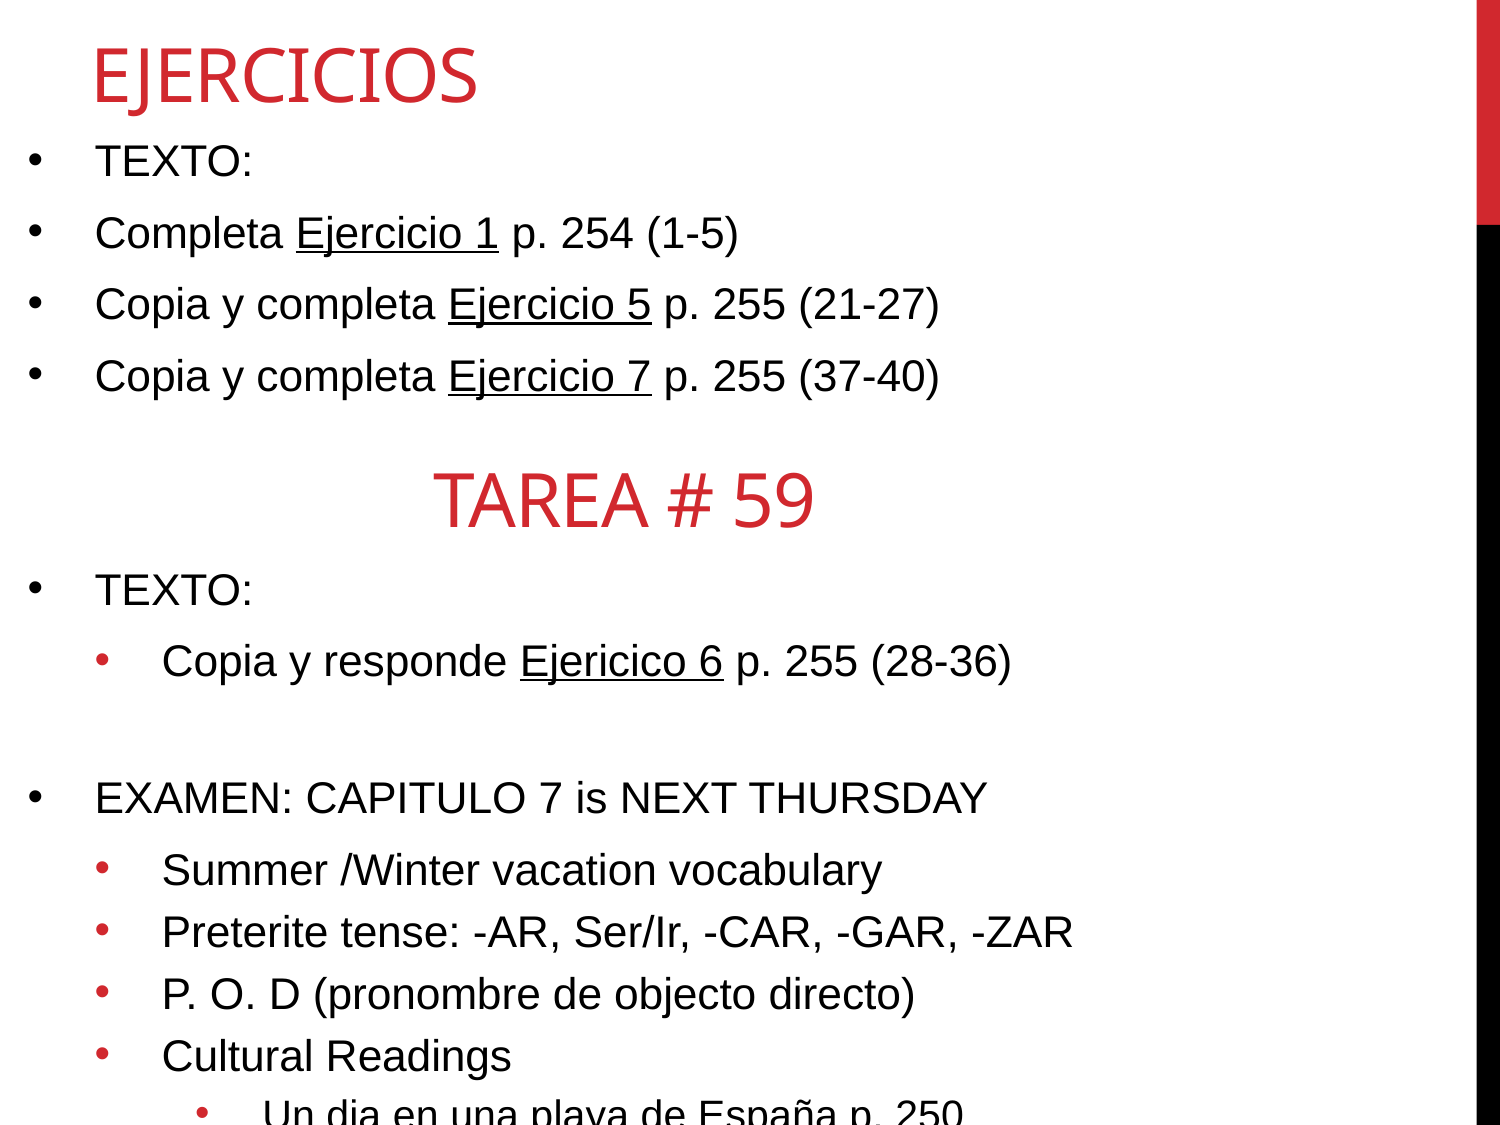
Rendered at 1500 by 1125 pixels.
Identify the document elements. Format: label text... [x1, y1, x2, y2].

text_box Tarea # 59 [150, 424, 1100, 550]
title Ejercicios [75, 0, 1025, 125]
list TEXTO: Completa Ejercicio 1 p. 254 (1-5) Copia y completa Ejercicio 5 p. 255 (21-27) Copia y completa Ejercicio 7 p. 255 (37-40) TEXTO: Copia y responde Ejericico 6 p. 255 (28-36) EXAMEN: CAPITULO 7 is NEXT THURSDAY Summer /Winter vacation vocabulary Preterite tense: -AR, Ser/Ir, -CAR, -GAR, -ZAR P. O. D (pronombre de objecto directo) Cultural Readings Un dia en una playa de España p. 250 [12, 125, 1475, 1125]
